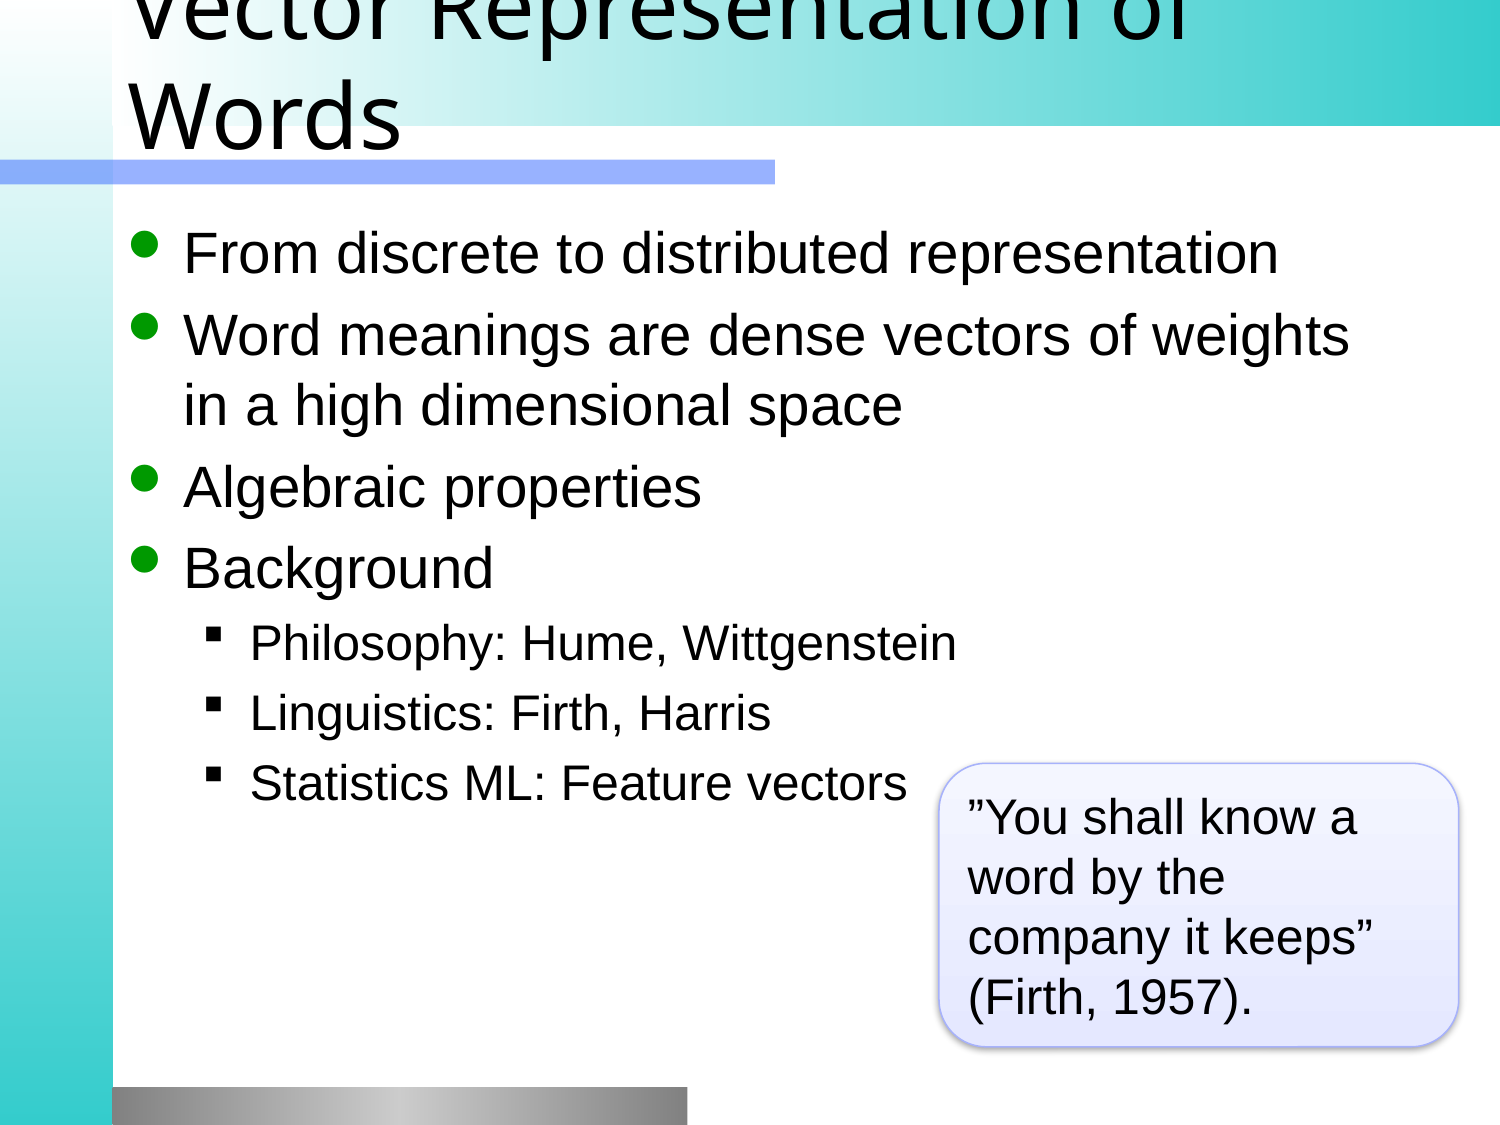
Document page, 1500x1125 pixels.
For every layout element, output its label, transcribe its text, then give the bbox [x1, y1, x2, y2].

title Vector Representation of Words [112, 0, 1500, 121]
text_box ”You shall know a word by the company it keeps” (Firth, 1957). [938, 762, 1460, 1048]
list From discrete to distributed representation Word meanings are dense vectors of weights in a high dimensional space Algebraic properties Background Philosophy: Hume, Wittgenstein Linguistics: Firth, Harris Statistics ML: Feature vectors [112, 207, 1388, 1073]
